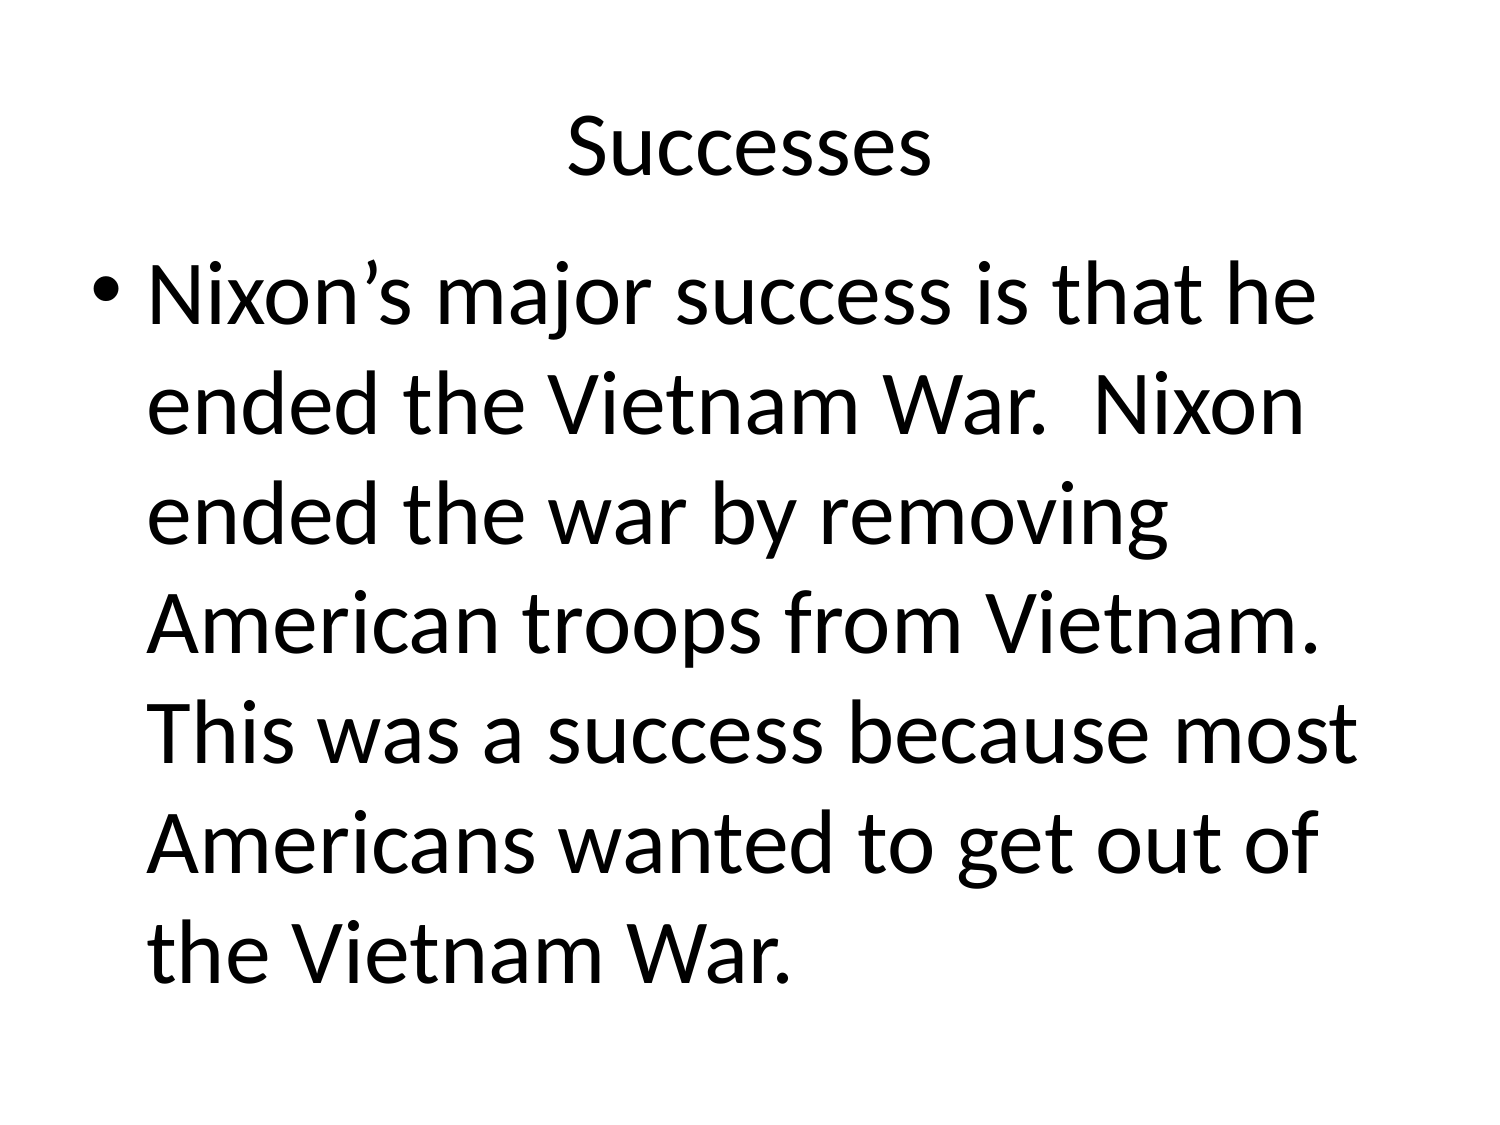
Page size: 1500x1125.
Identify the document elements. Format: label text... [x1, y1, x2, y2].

list Nixon’s major success is that he ended the Vietnam War. Nixon ended the war by removing American troops from Vietnam. This was a success because most Americans wanted to get out of the Vietnam War. [75, 224, 1425, 1025]
title Successes [75, 45, 1425, 224]
